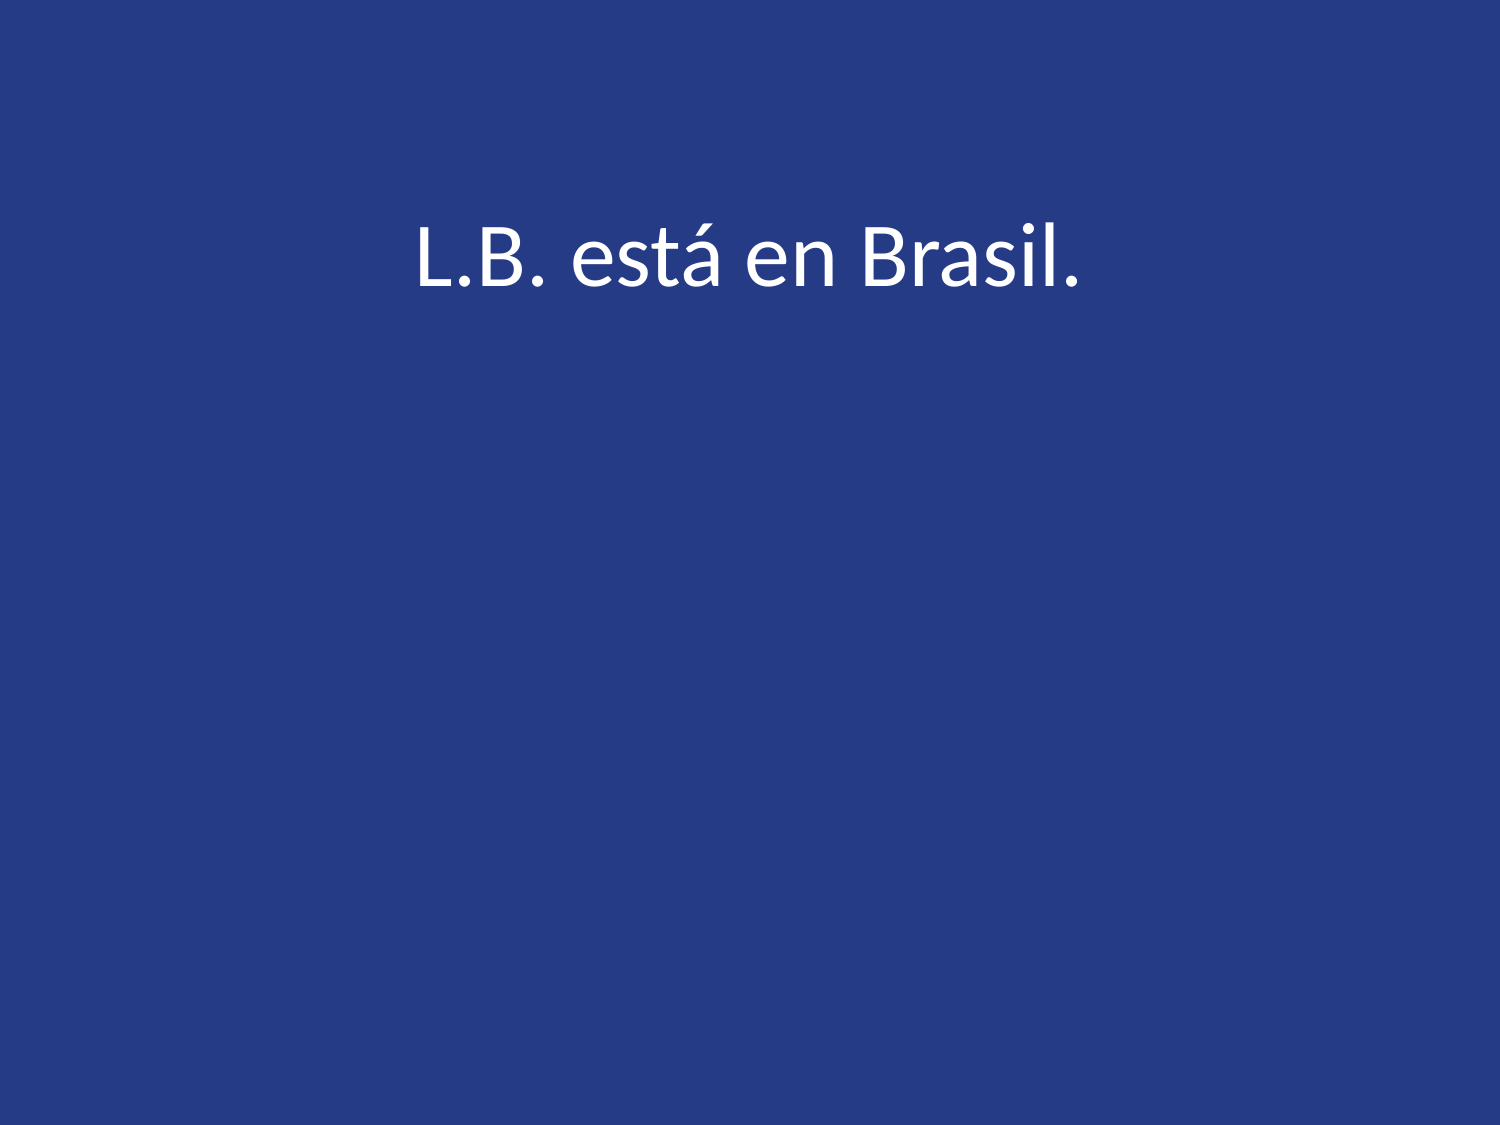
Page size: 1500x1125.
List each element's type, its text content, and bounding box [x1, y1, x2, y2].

title L.B. está en Brasil. [75, 45, 1425, 455]
